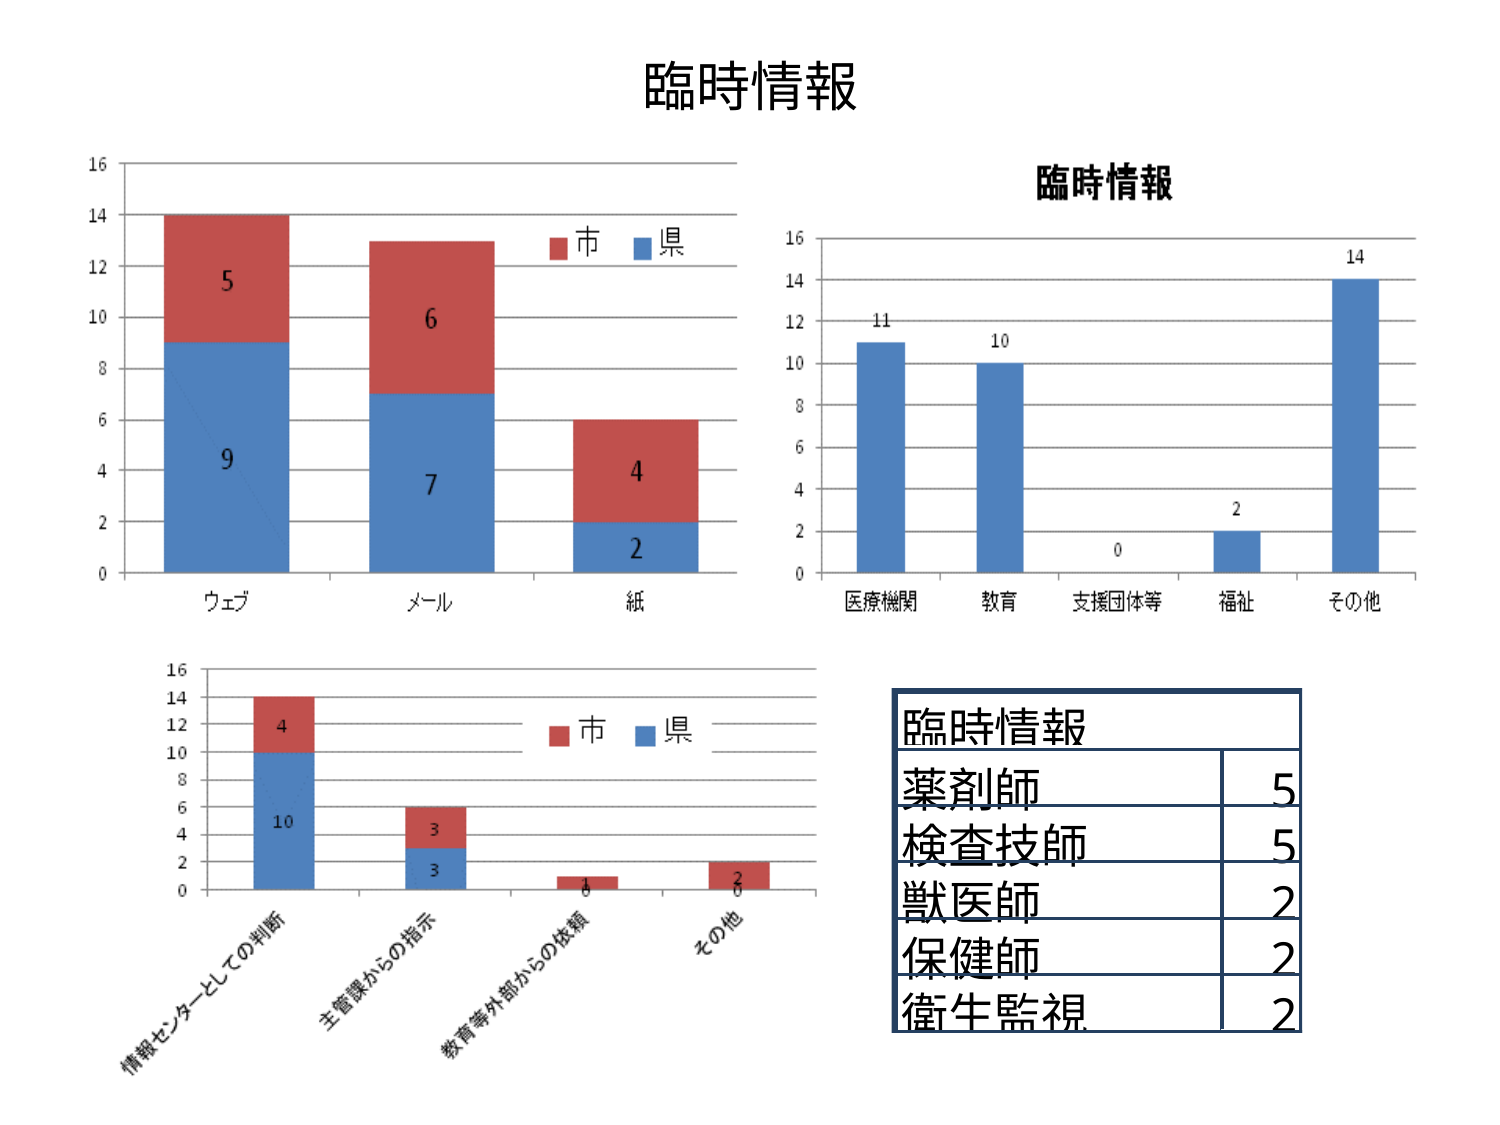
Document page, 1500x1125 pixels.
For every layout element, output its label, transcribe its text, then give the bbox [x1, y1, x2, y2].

picture [891, 687, 1306, 1037]
title 臨時情報 [75, 45, 1425, 126]
picture [88, 644, 842, 1099]
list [76, 136, 740, 634]
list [773, 136, 1437, 634]
